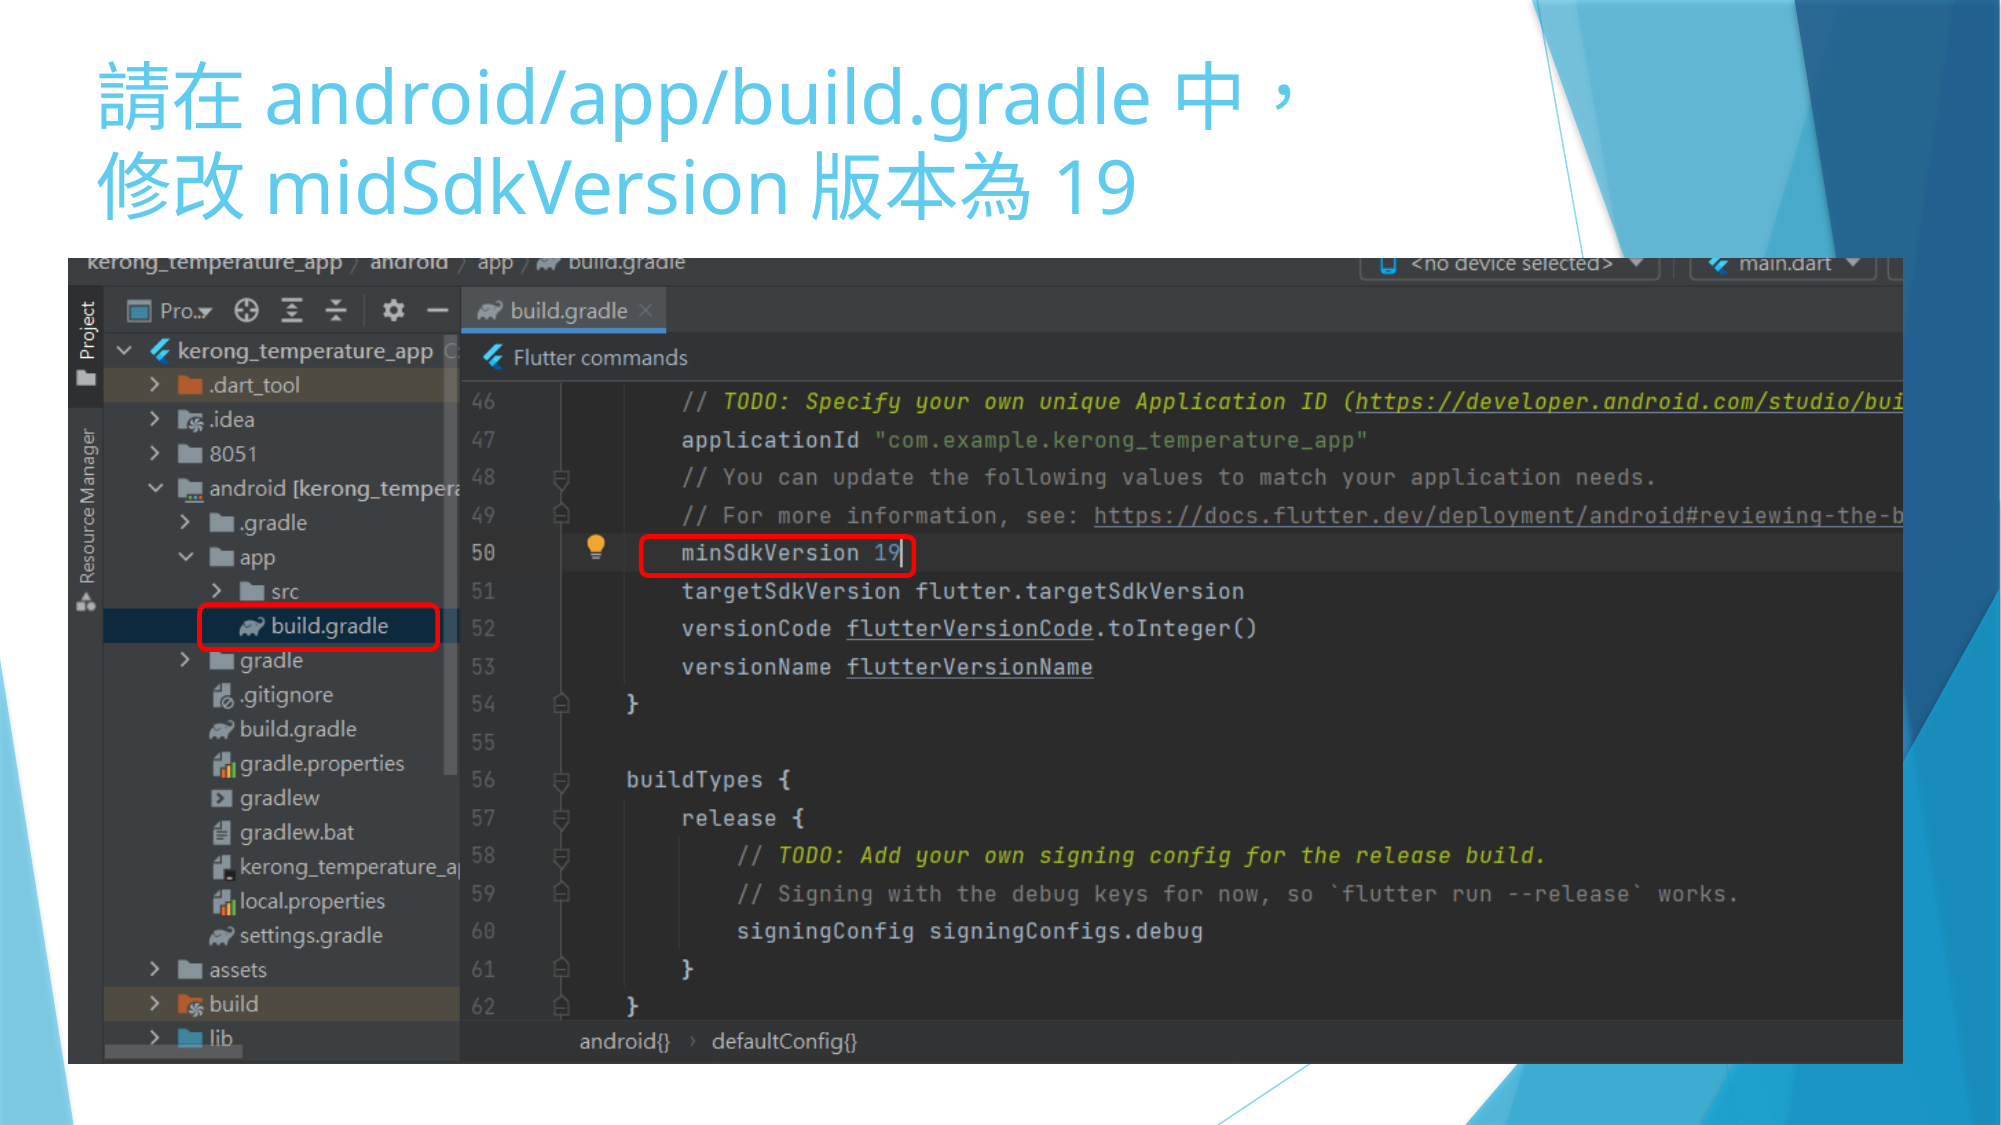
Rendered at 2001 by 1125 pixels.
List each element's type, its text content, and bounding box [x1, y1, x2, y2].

title 請在android/app/build.gradle中， 修改midSdkVersion版本為19 [81, 41, 1493, 255]
picture [68, 258, 1903, 1065]
